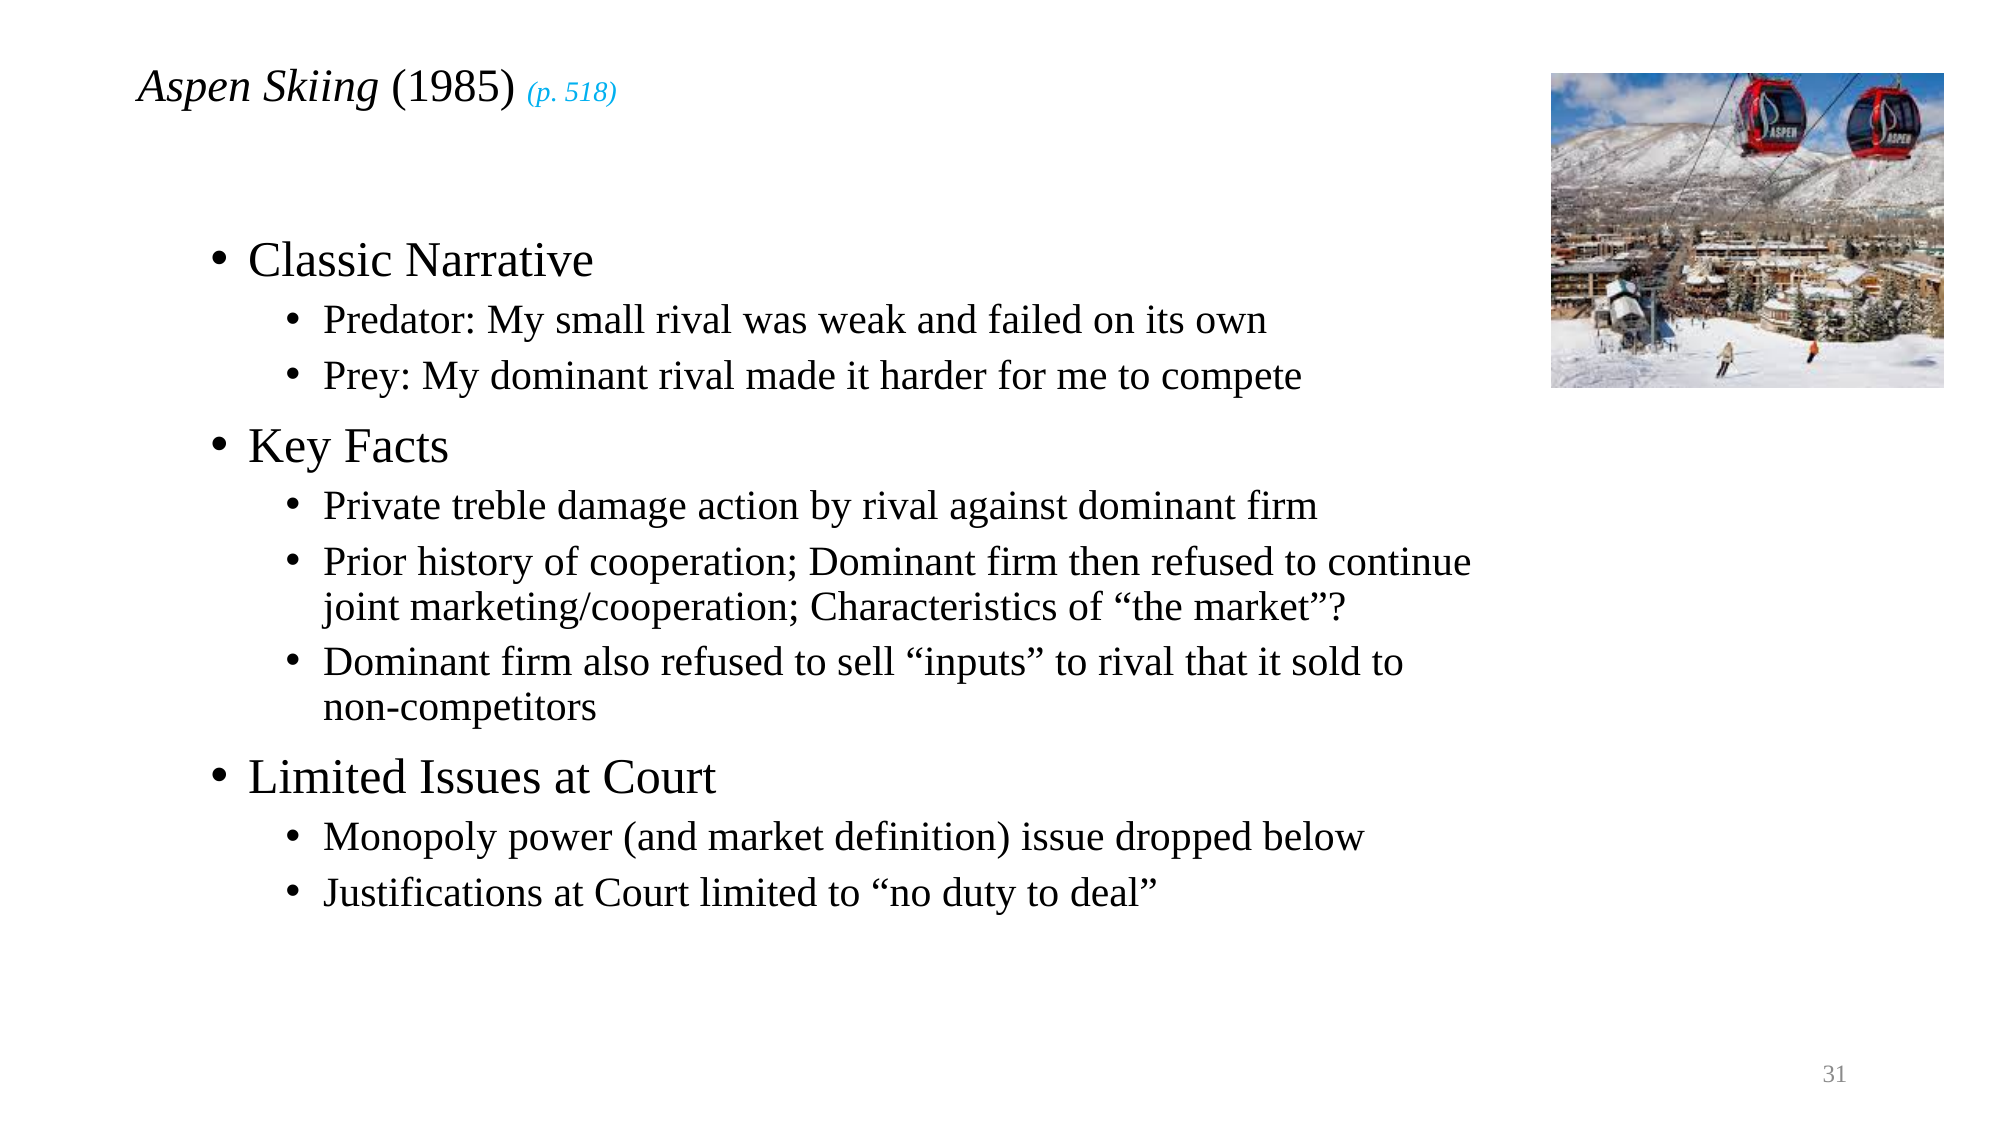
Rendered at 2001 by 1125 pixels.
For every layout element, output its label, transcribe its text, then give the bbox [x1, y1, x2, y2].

list Classic Narrative Predator: My small rival was weak and failed on its own Prey: My dominant rival made it harder for me to compete Key Facts Private treble damage action by rival against dominant firm Prior history of cooperation; Dominant firm then refused to continue joint marketing/cooperation; Characteristics of “the market”? Dominant firm also refused to sell “inputs” to rival that it sold to non-competitors Limited Issues at Court Monopoly power (and market definition) issue dropped below Justifications at Court limited to “no duty to deal” [195, 226, 1552, 1052]
slide_number 31 [1412, 1042, 1863, 1103]
picture [1551, 73, 1944, 388]
title Aspen Skiing (1985) (p. 518) [122, 53, 1398, 175]
